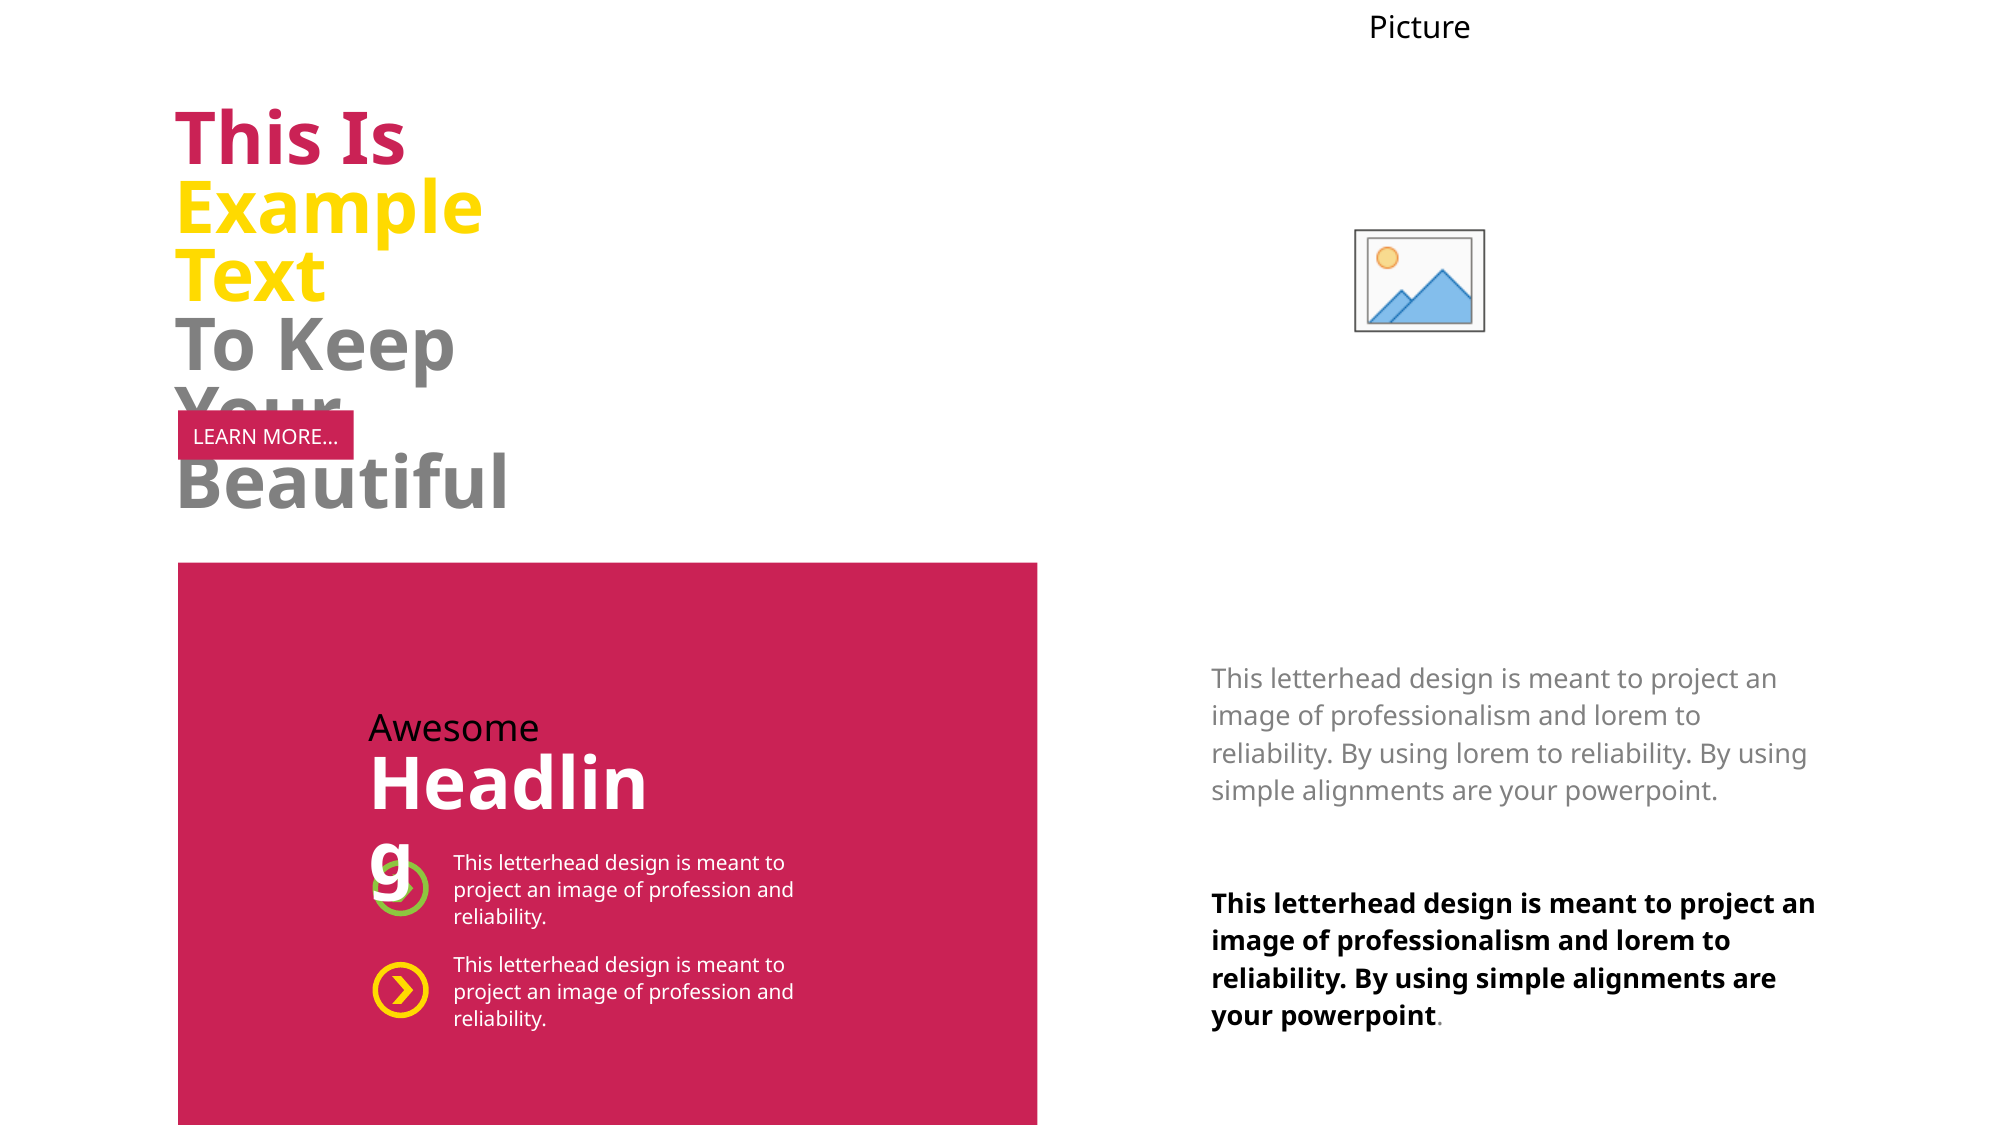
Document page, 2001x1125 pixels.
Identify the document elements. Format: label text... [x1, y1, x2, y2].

text_box [177, 561, 1038, 1125]
text_box [0, 0, 840, 1125]
text_box This letterhead design is meant to project an image of professionalism and lorem to reliability. By using lorem to reliability. By using simple alignments are your powerpoint. This letterhead design is meant to project an image of professionalism and lorem to reliability. By using simple alignments are your powerpoint. [1211, 666, 1827, 1021]
picture [840, 0, 2000, 563]
text_box Awesome Headling [353, 666, 676, 907]
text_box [159, 102, 529, 460]
text_box [1038, 563, 2000, 1125]
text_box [372, 959, 843, 1021]
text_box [372, 857, 843, 919]
